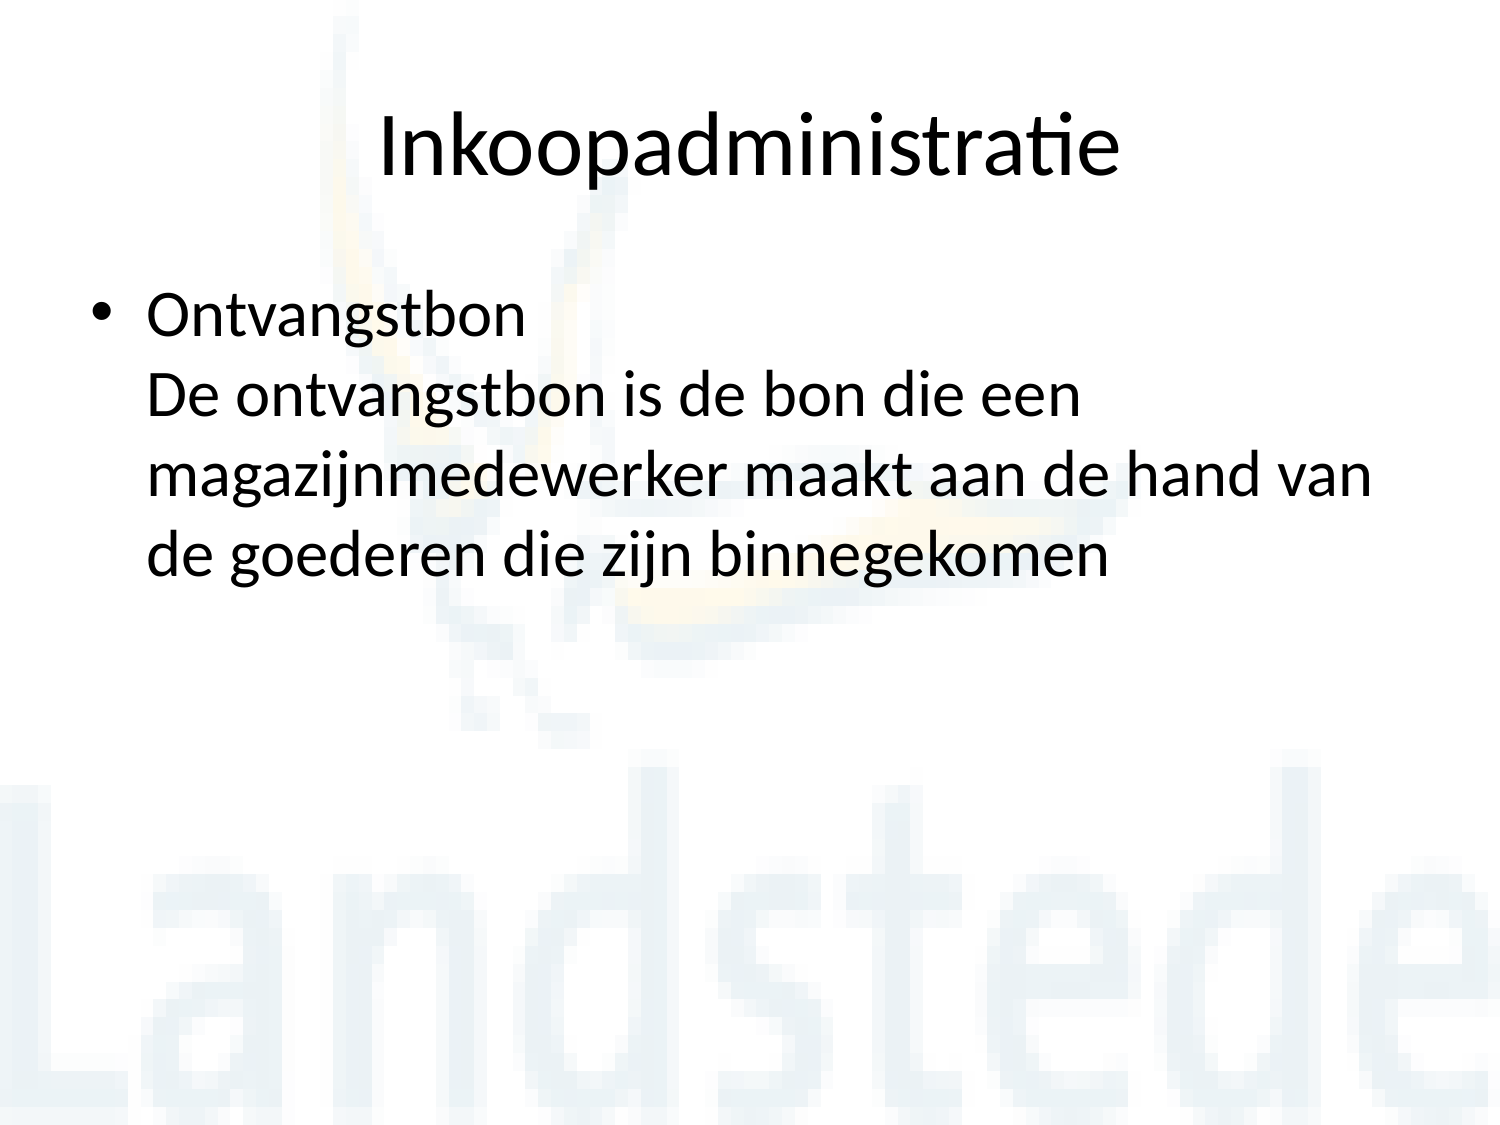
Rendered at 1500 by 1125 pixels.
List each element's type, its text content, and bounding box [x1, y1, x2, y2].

title Inkoopadministratie [75, 45, 1425, 233]
list Ontvangstbon De ontvangstbon is de bon die een magazijnmedewerker maakt aan de hand van de goederen die zijn binnegekomen [75, 262, 1425, 1005]
